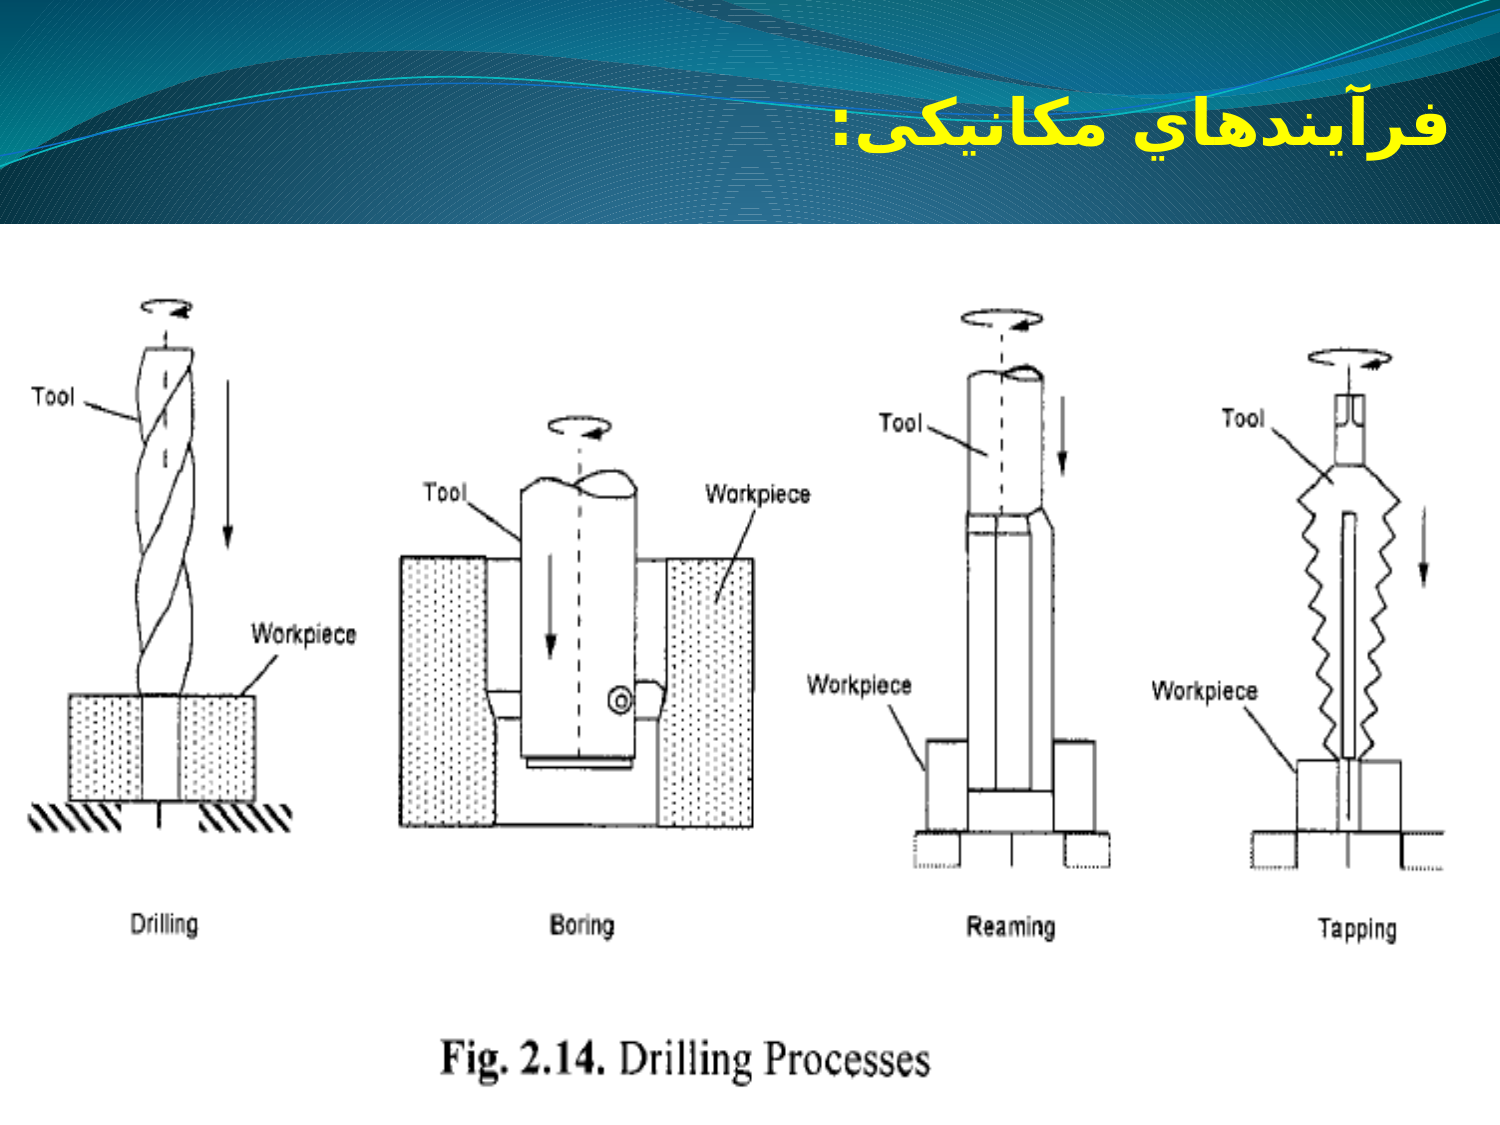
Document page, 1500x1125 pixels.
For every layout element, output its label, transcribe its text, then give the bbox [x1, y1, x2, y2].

picture [0, 224, 1500, 1125]
title فرآيندهاي مکانیکی: [0, 0, 1500, 224]
